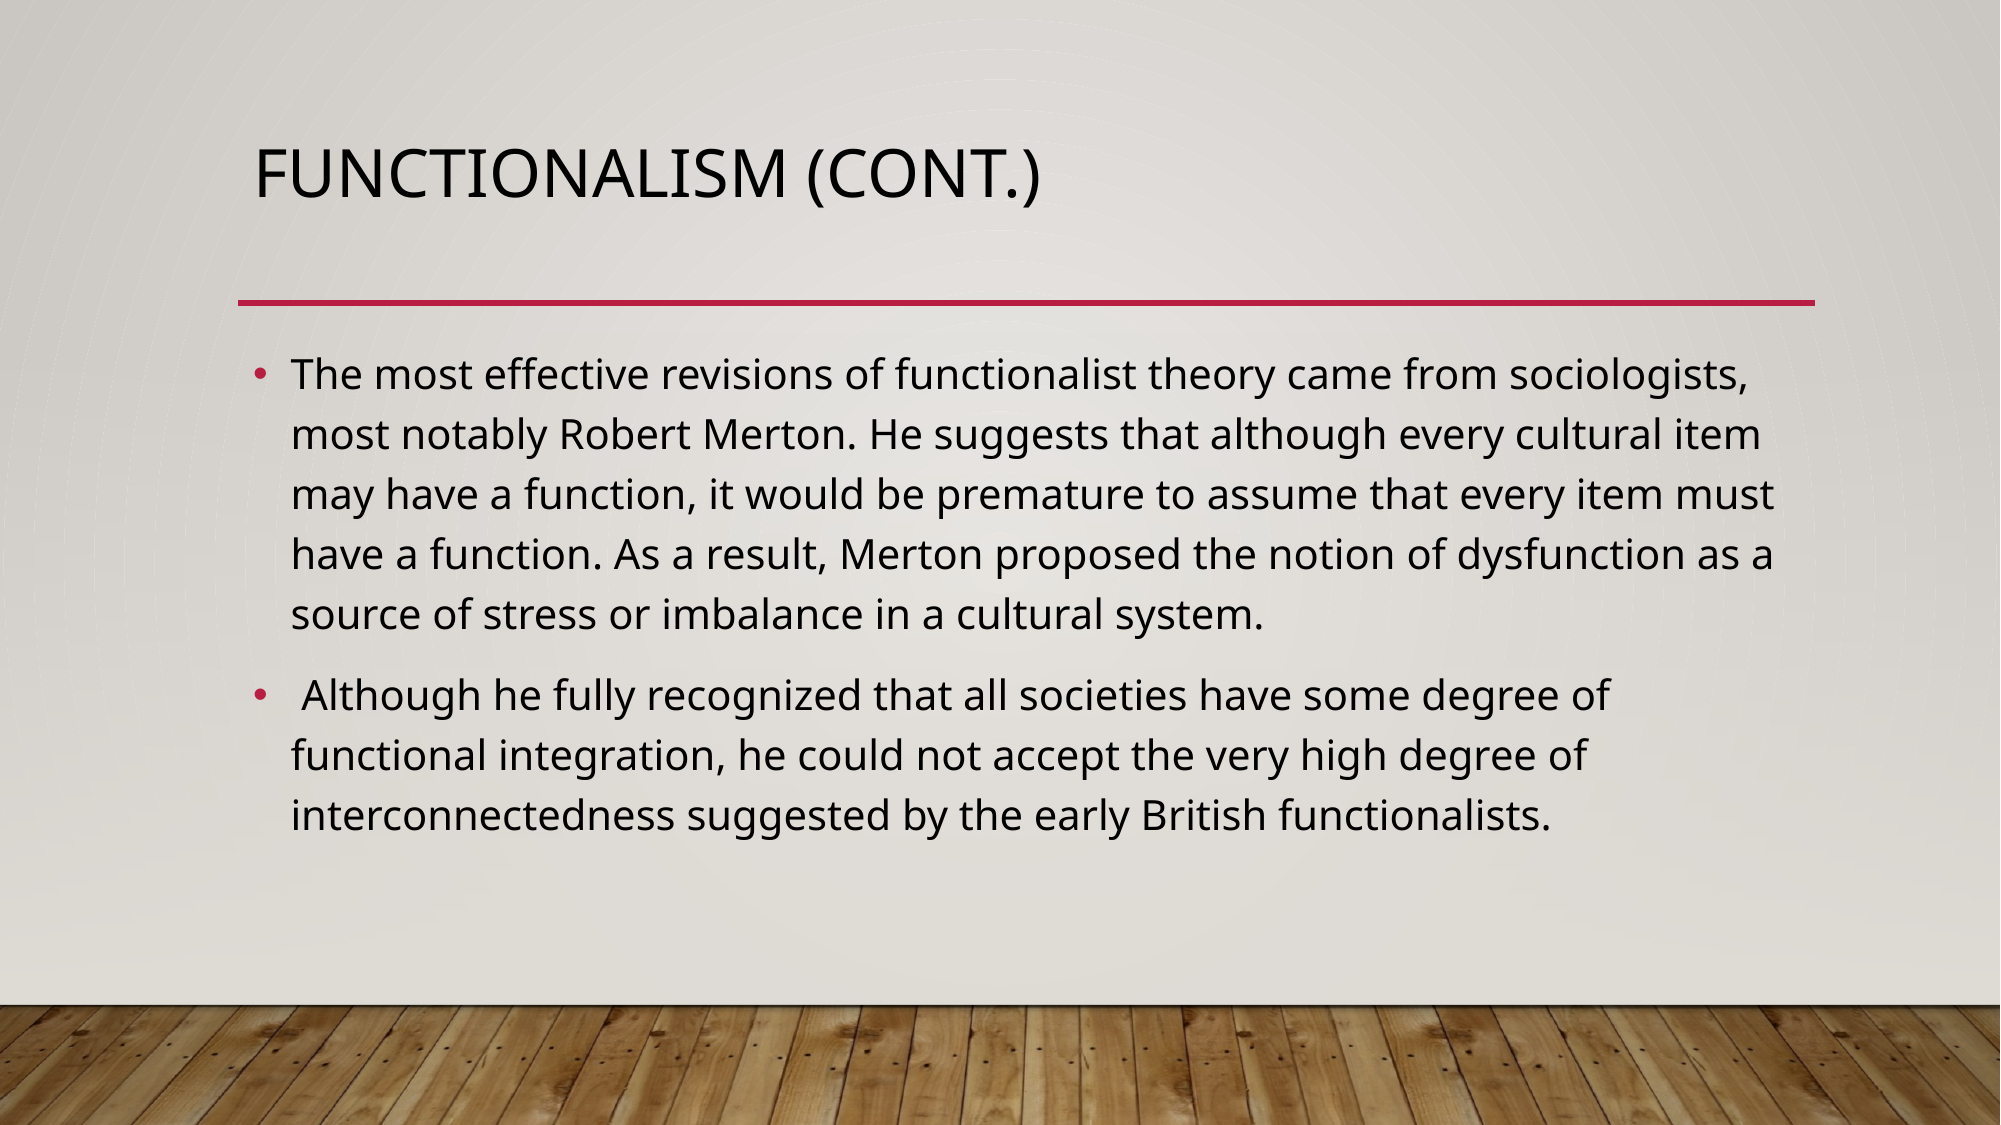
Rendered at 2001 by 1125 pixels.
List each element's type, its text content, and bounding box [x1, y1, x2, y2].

picture [0, 1005, 2000, 1125]
title Functionalism (Cont.) [238, 131, 1814, 305]
list The most effective revisions of functionalist theory came from sociologists, most notably Robert Merton. He suggests that although every cultural item may have a function, it would be premature to assume that every item must have a function. As a result, Merton proposed the notion of dysfunction as a source of stress or imbalance in a cultural system. Although he fully recognized that all societies have some degree of functional integration, he could not accept the very high degree of interconnectedness suggested by the early British functionalists. [238, 330, 1814, 897]
